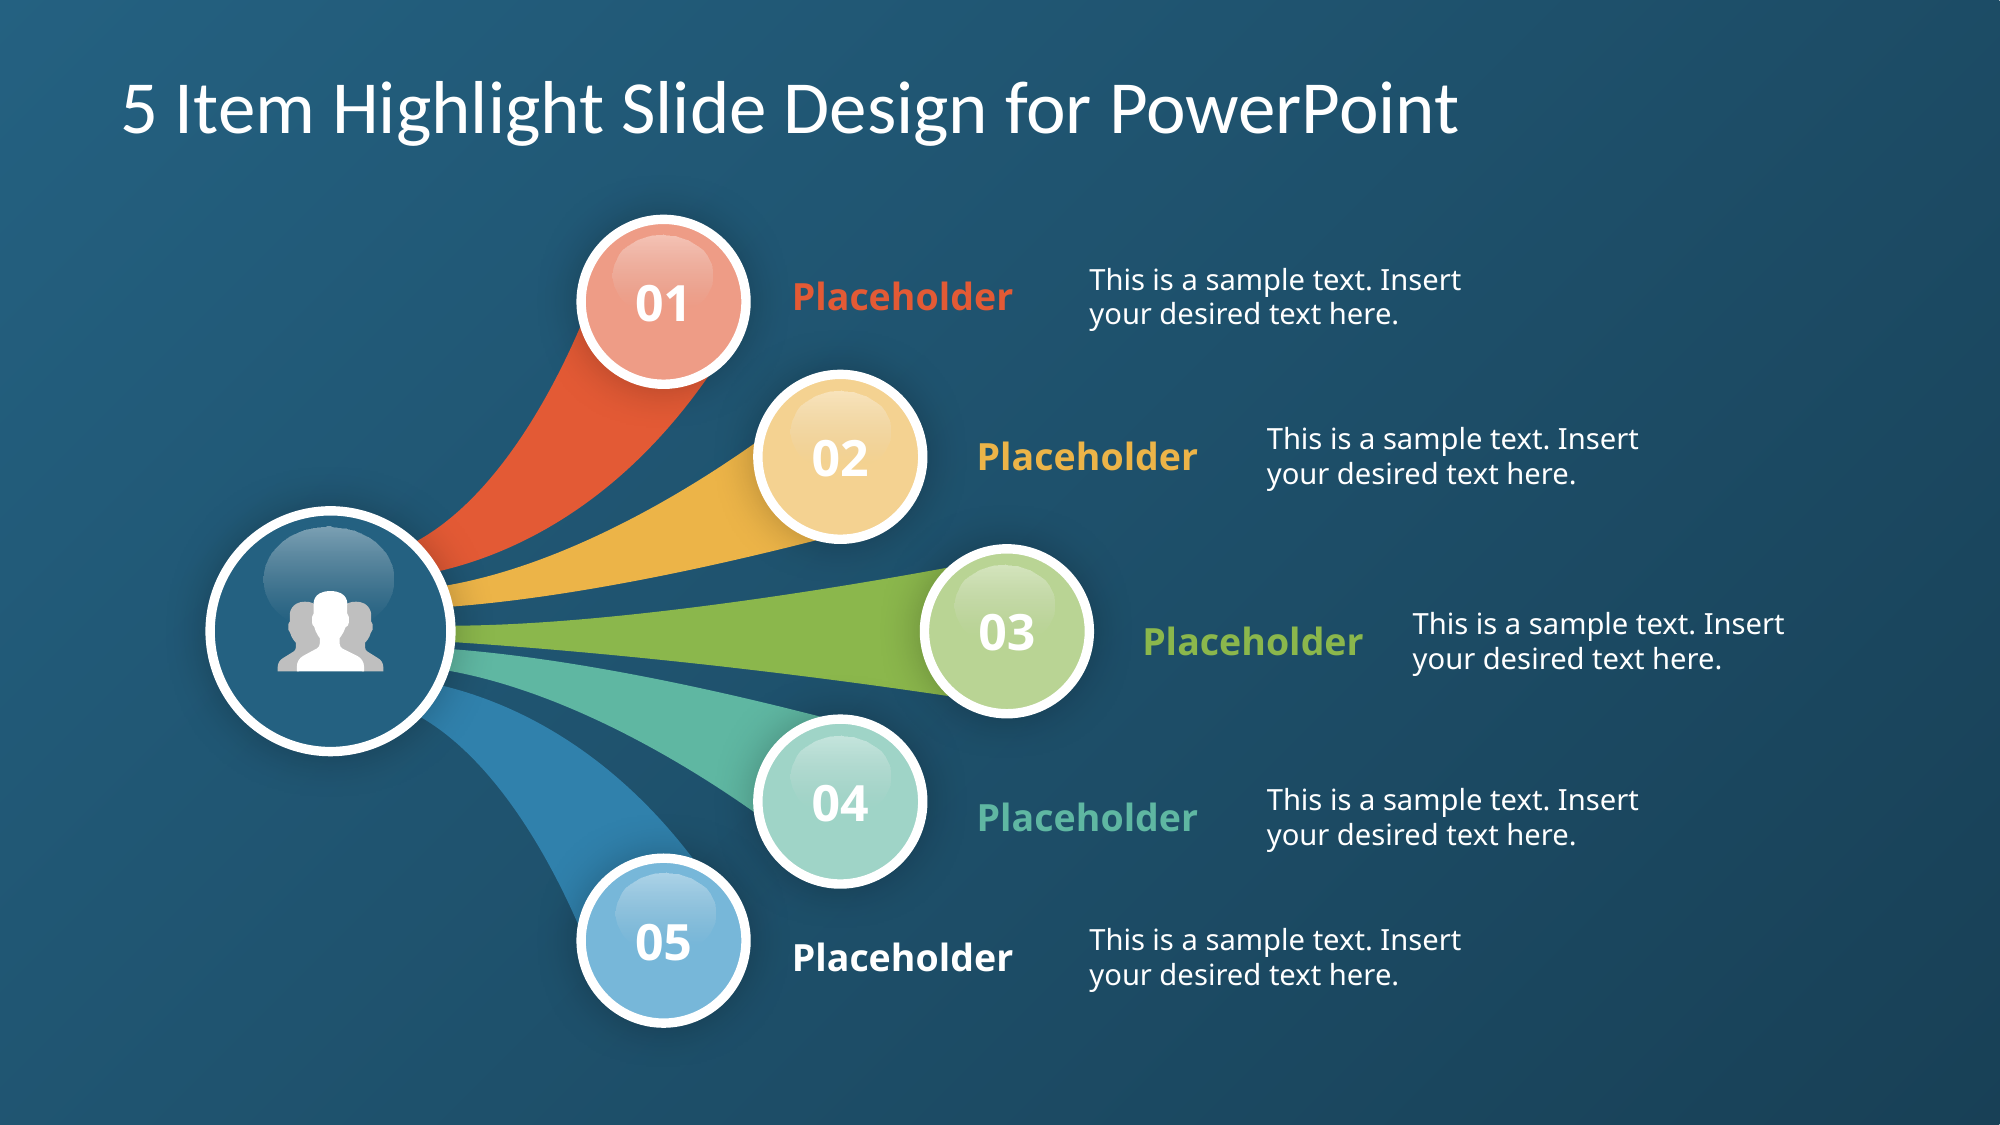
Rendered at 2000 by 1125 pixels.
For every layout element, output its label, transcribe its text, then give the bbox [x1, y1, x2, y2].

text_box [580, 857, 747, 1024]
text_box [469, 460, 778, 605]
title 5 Item Highlight Slide Design for PowerPoint [99, 45, 1900, 162]
text_box [472, 651, 783, 796]
text_box Placeholder [976, 425, 1266, 486]
text_box [457, 692, 670, 894]
text_box This is a sample text. Insert your desired text here. [1266, 774, 1644, 859]
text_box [757, 374, 924, 540]
text_box [610, 232, 715, 300]
text_box [478, 574, 914, 692]
text_box This is a sample text. Insert your desired text here. [1266, 413, 1644, 498]
text_box Placeholder [791, 926, 1041, 987]
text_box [924, 548, 1090, 714]
text_box This is a sample text. Insert your desired text here. [1412, 597, 1790, 683]
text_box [277, 590, 384, 672]
text_box This is a sample text. Insert your desired text here. [1089, 914, 1467, 999]
text_box Placeholder [1142, 610, 1392, 671]
text_box [579, 217, 749, 387]
text_box [455, 351, 686, 565]
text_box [757, 718, 924, 885]
text_box 01 [620, 263, 707, 339]
text_box Placeholder [976, 786, 1266, 847]
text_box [209, 510, 452, 752]
text_box Placeholder [791, 265, 1041, 326]
text_box This is a sample text. Insert your desired text here. [1089, 253, 1467, 338]
